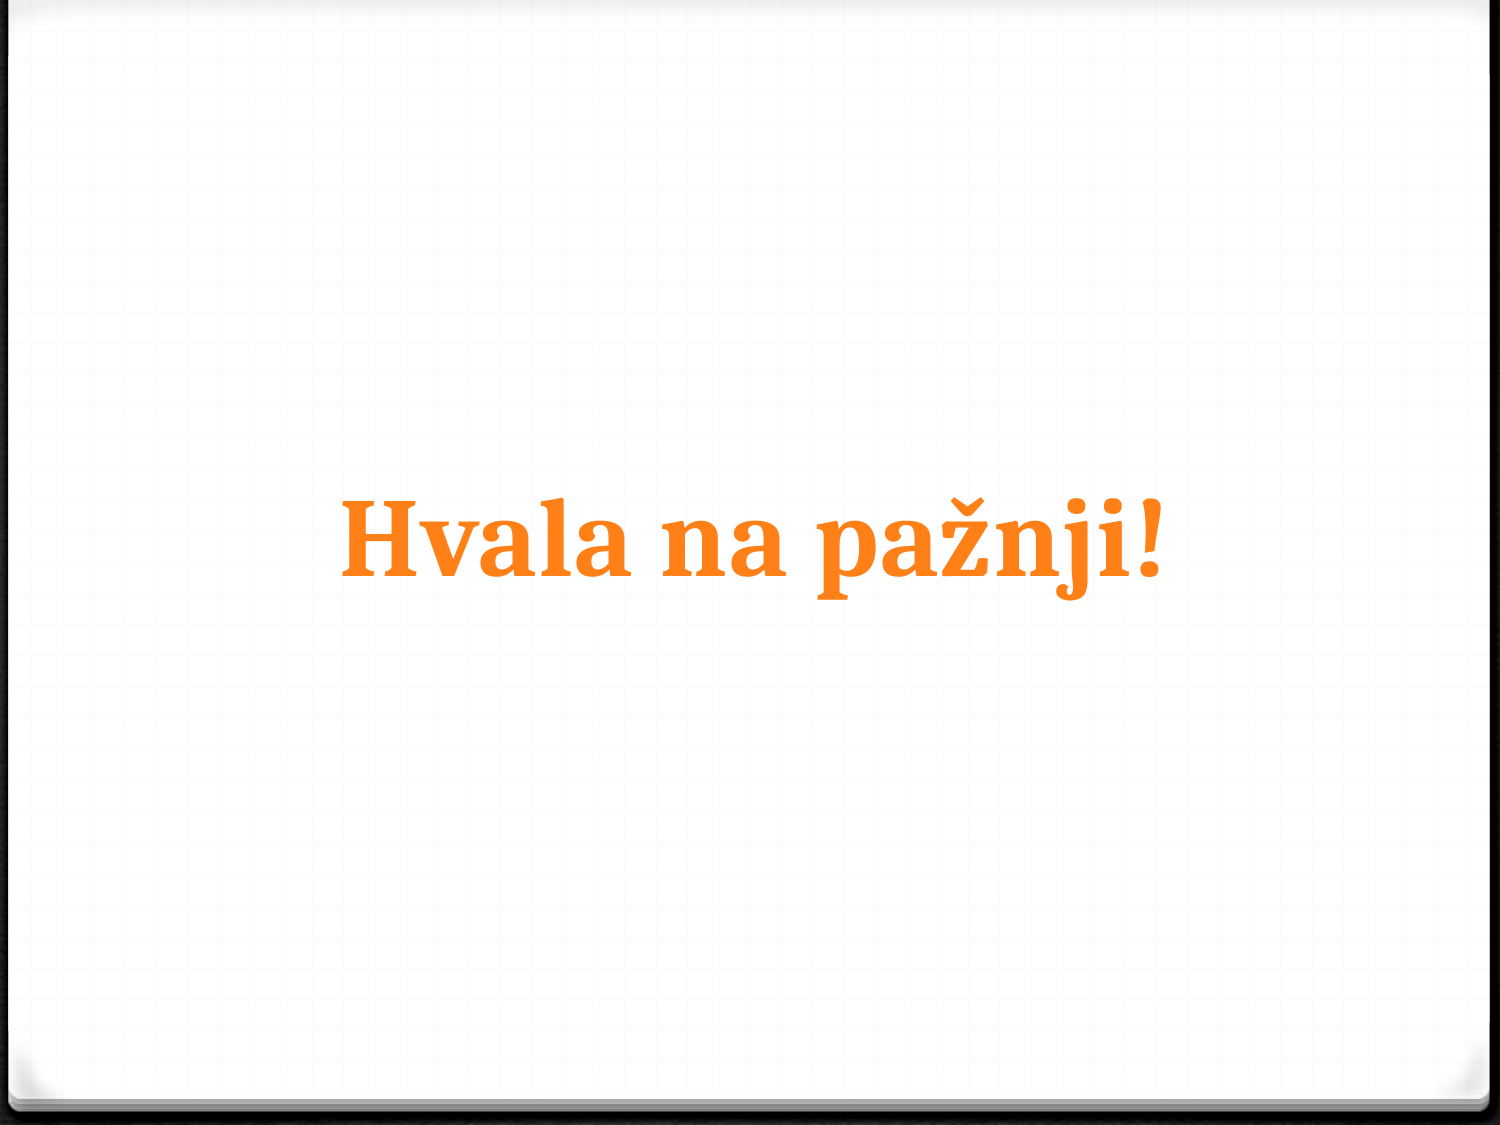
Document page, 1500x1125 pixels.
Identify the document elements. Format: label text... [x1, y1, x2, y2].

picture [0, 0, 1500, 1125]
text_box Hvala na pažnji! [324, 456, 1187, 607]
